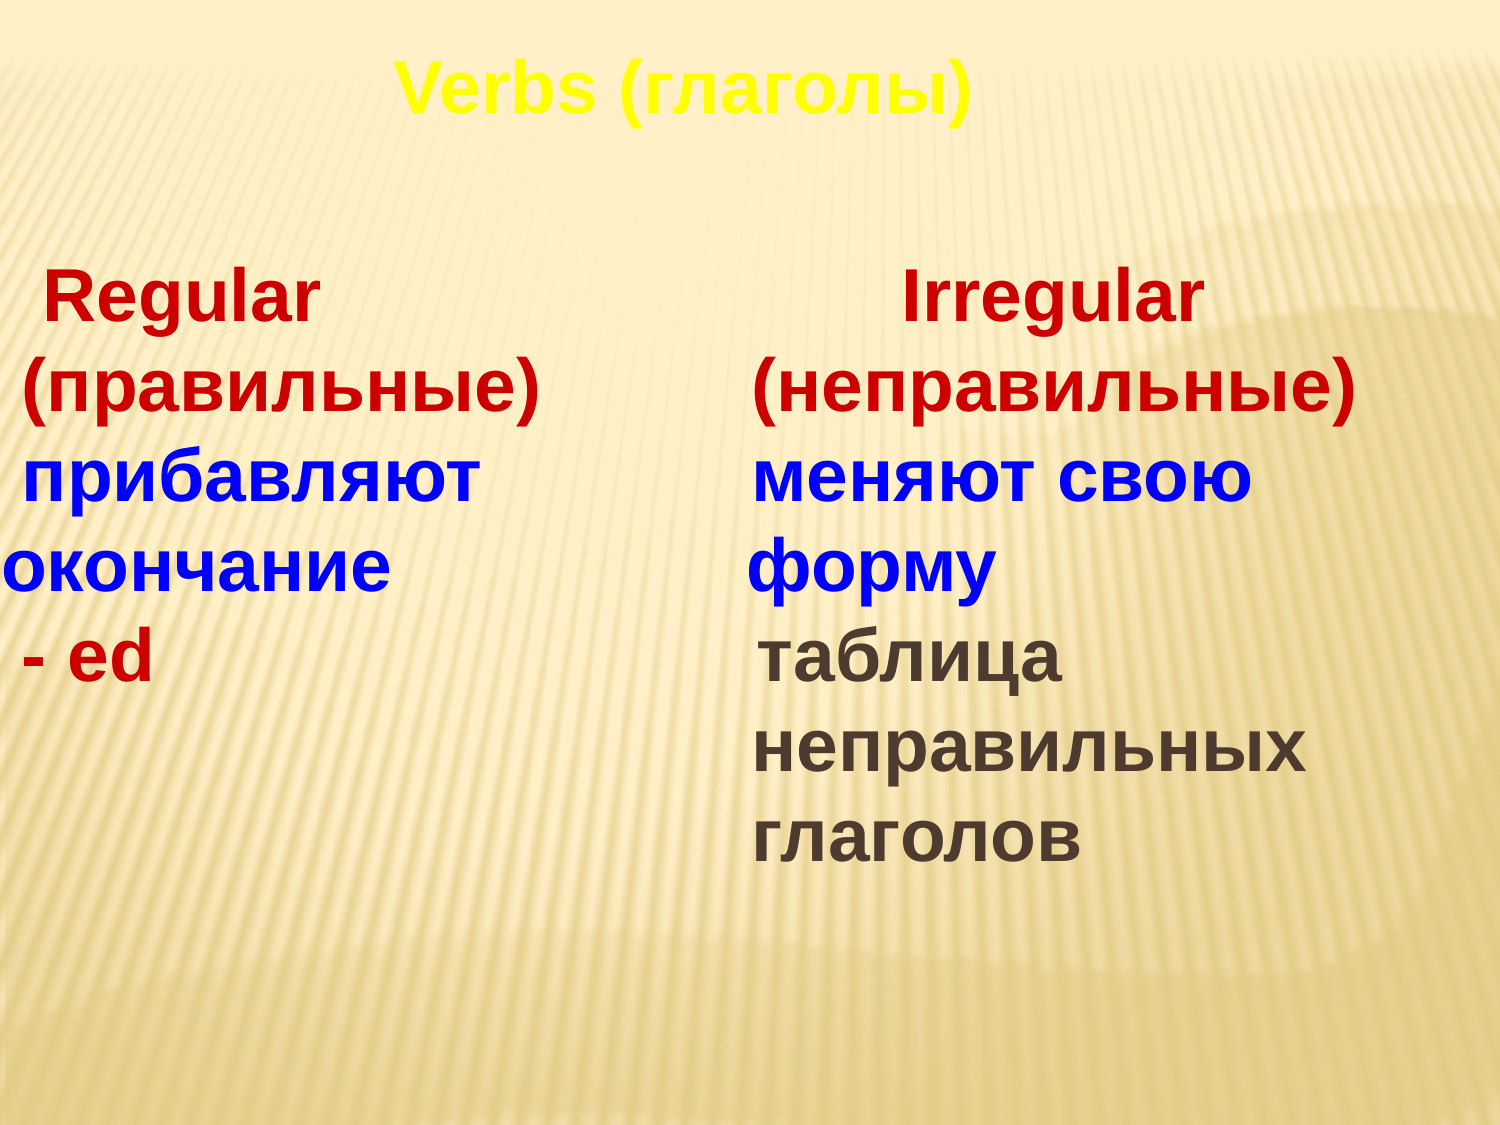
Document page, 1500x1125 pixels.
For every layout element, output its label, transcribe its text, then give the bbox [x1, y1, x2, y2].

text_box Regular Irregular (правильные) (неправильные) прибавляют меняют свою окончание форму - ed таблица неправильных глаголов [0, 148, 1373, 884]
text_box Verbs (глаголы) [5, 30, 989, 148]
